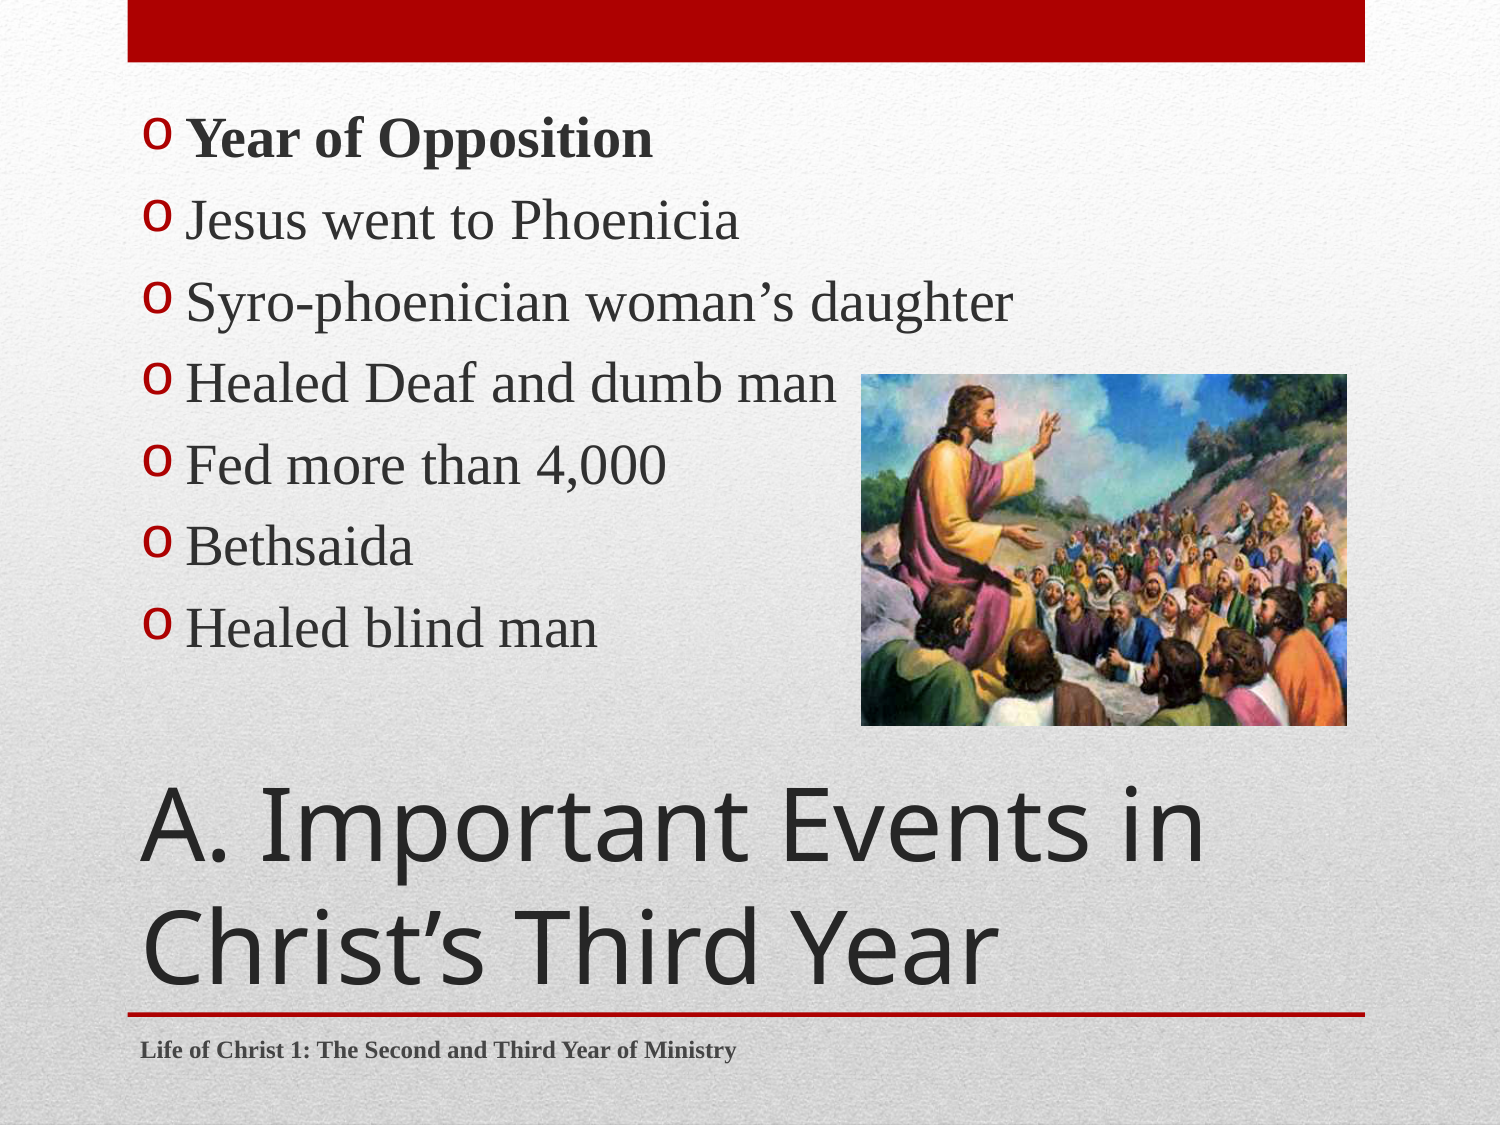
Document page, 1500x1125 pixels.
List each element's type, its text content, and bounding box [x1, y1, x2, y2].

title A. Important Events in Christ’s Third Year [125, 750, 1365, 1013]
picture [860, 373, 1347, 727]
footer Life of Christ 1: The Second and Third Year of Ministry [125, 1018, 925, 1079]
list Year of Opposition Jesus went to Phoenicia Syro-phoenician woman’s daughter Healed Deaf and dumb man Fed more than 4,000 Bethsaida Healed blind man [125, 92, 1365, 700]
